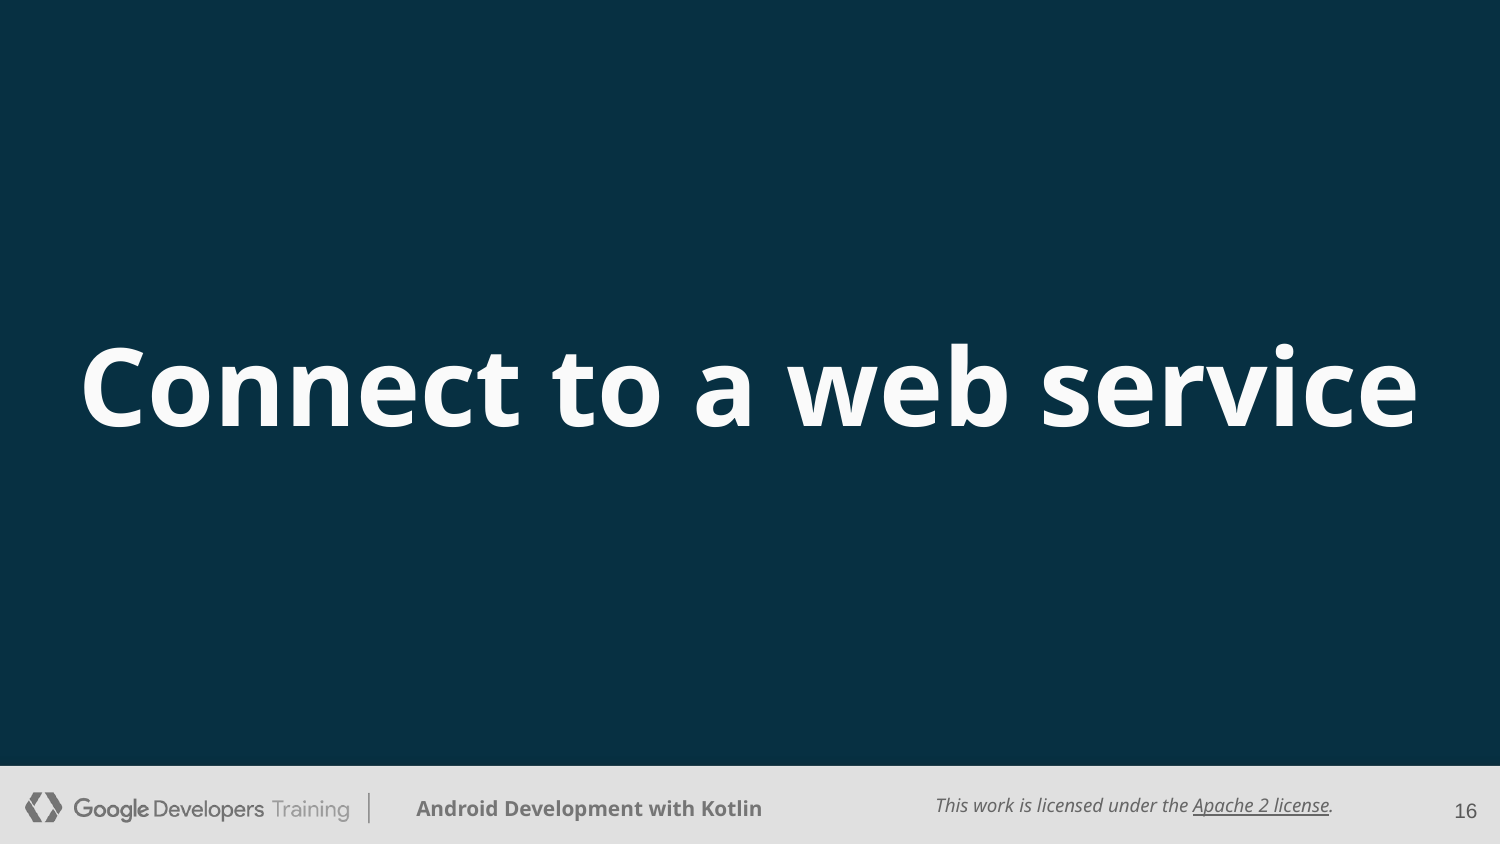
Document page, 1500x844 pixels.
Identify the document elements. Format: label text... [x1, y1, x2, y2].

slide_number ‹#› [1402, 777, 1493, 842]
picture [0, 0, 1500, 844]
text_box Connect to a web service [51, 0, 1449, 766]
